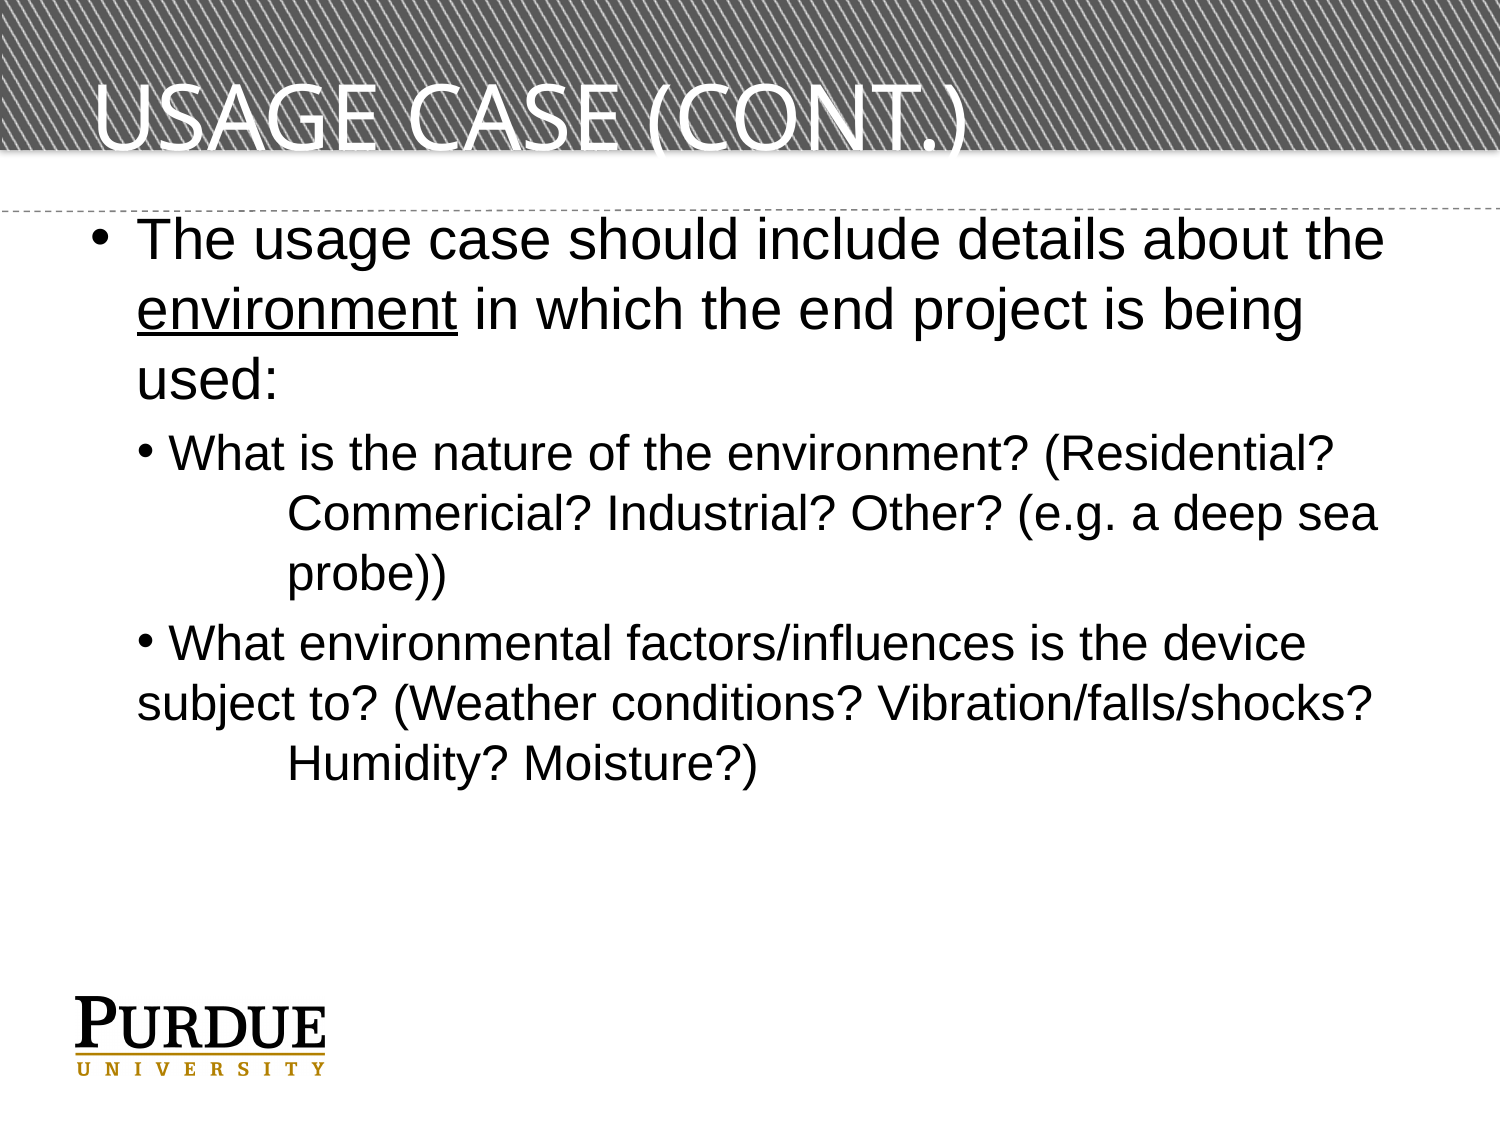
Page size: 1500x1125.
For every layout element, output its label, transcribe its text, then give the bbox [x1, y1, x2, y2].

picture [75, 996, 325, 1076]
title Usage Case (Cont.) [75, 51, 1427, 175]
list The usage case should include details about the environment in which the end project is being used: What is the nature of the environment? (Residential? Commericial? Industrial? Other? (e.g. a deep sea probe)) What environmental factors/influences is the device subject to? (Weather conditions? Vibration/falls/shocks? Humidity? Moisture?) [75, 193, 1427, 990]
